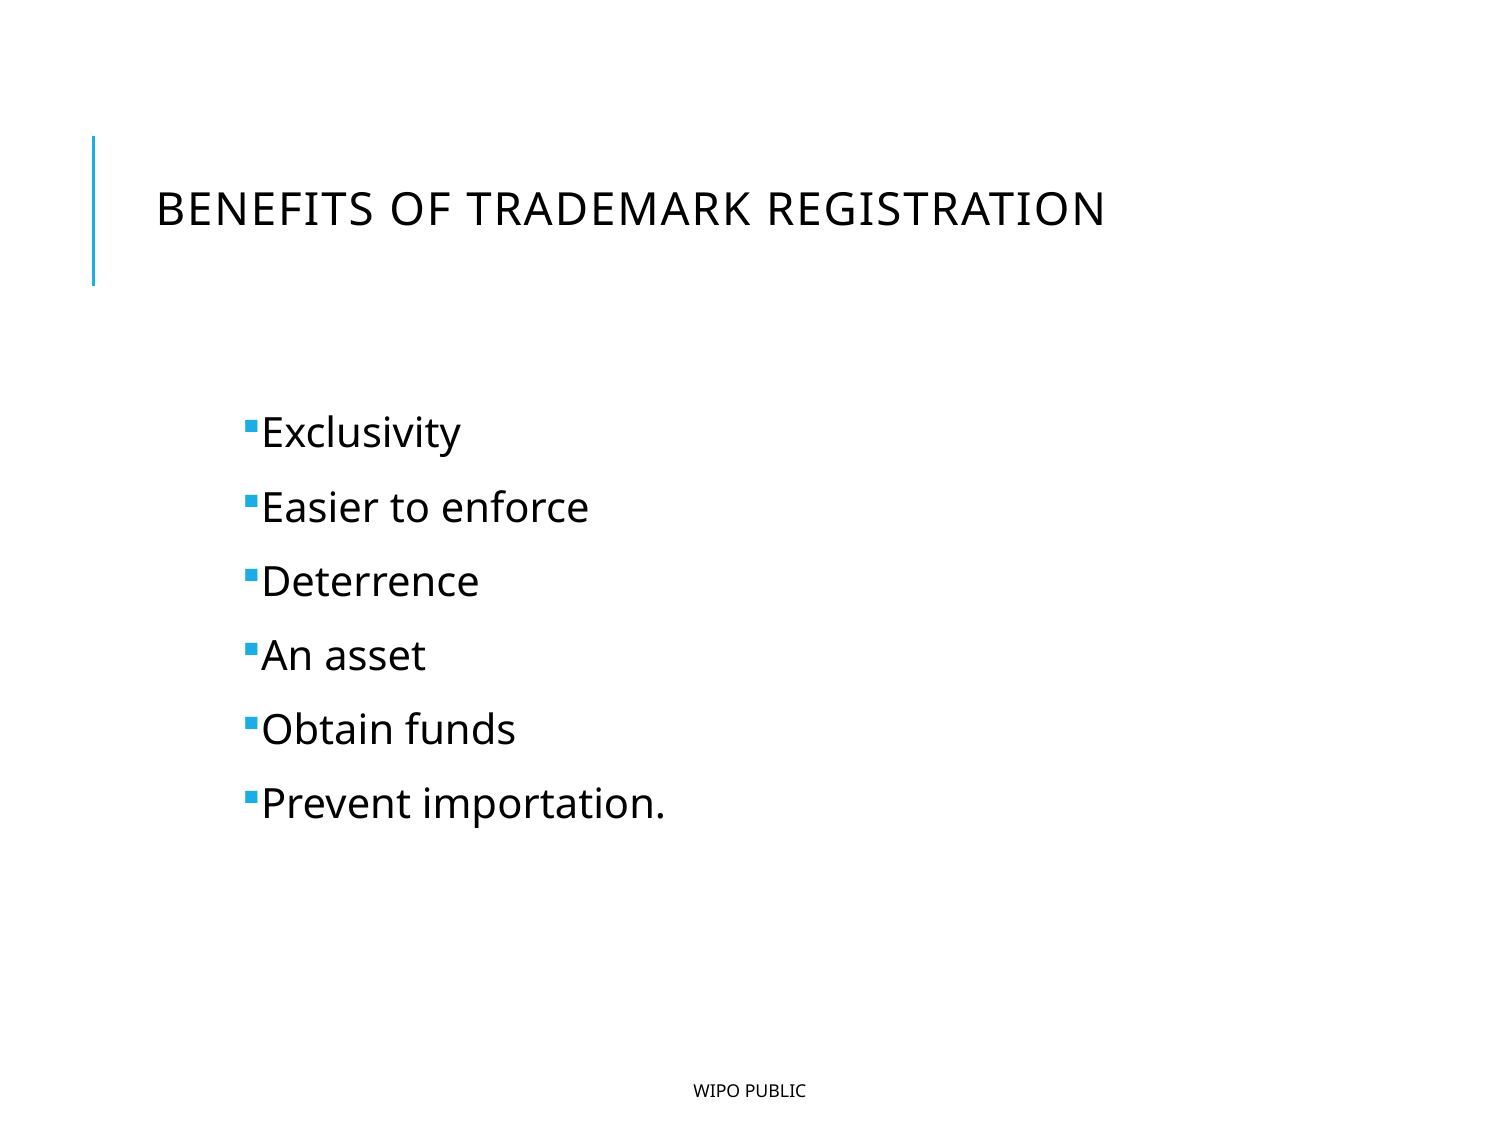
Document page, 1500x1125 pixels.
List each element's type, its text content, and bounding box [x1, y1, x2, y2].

list Exclusivity Easier to enforce Deterrence An asset Obtain funds Prevent importation. [234, 404, 1247, 855]
title Benefits of trademark registration [140, 165, 1163, 260]
